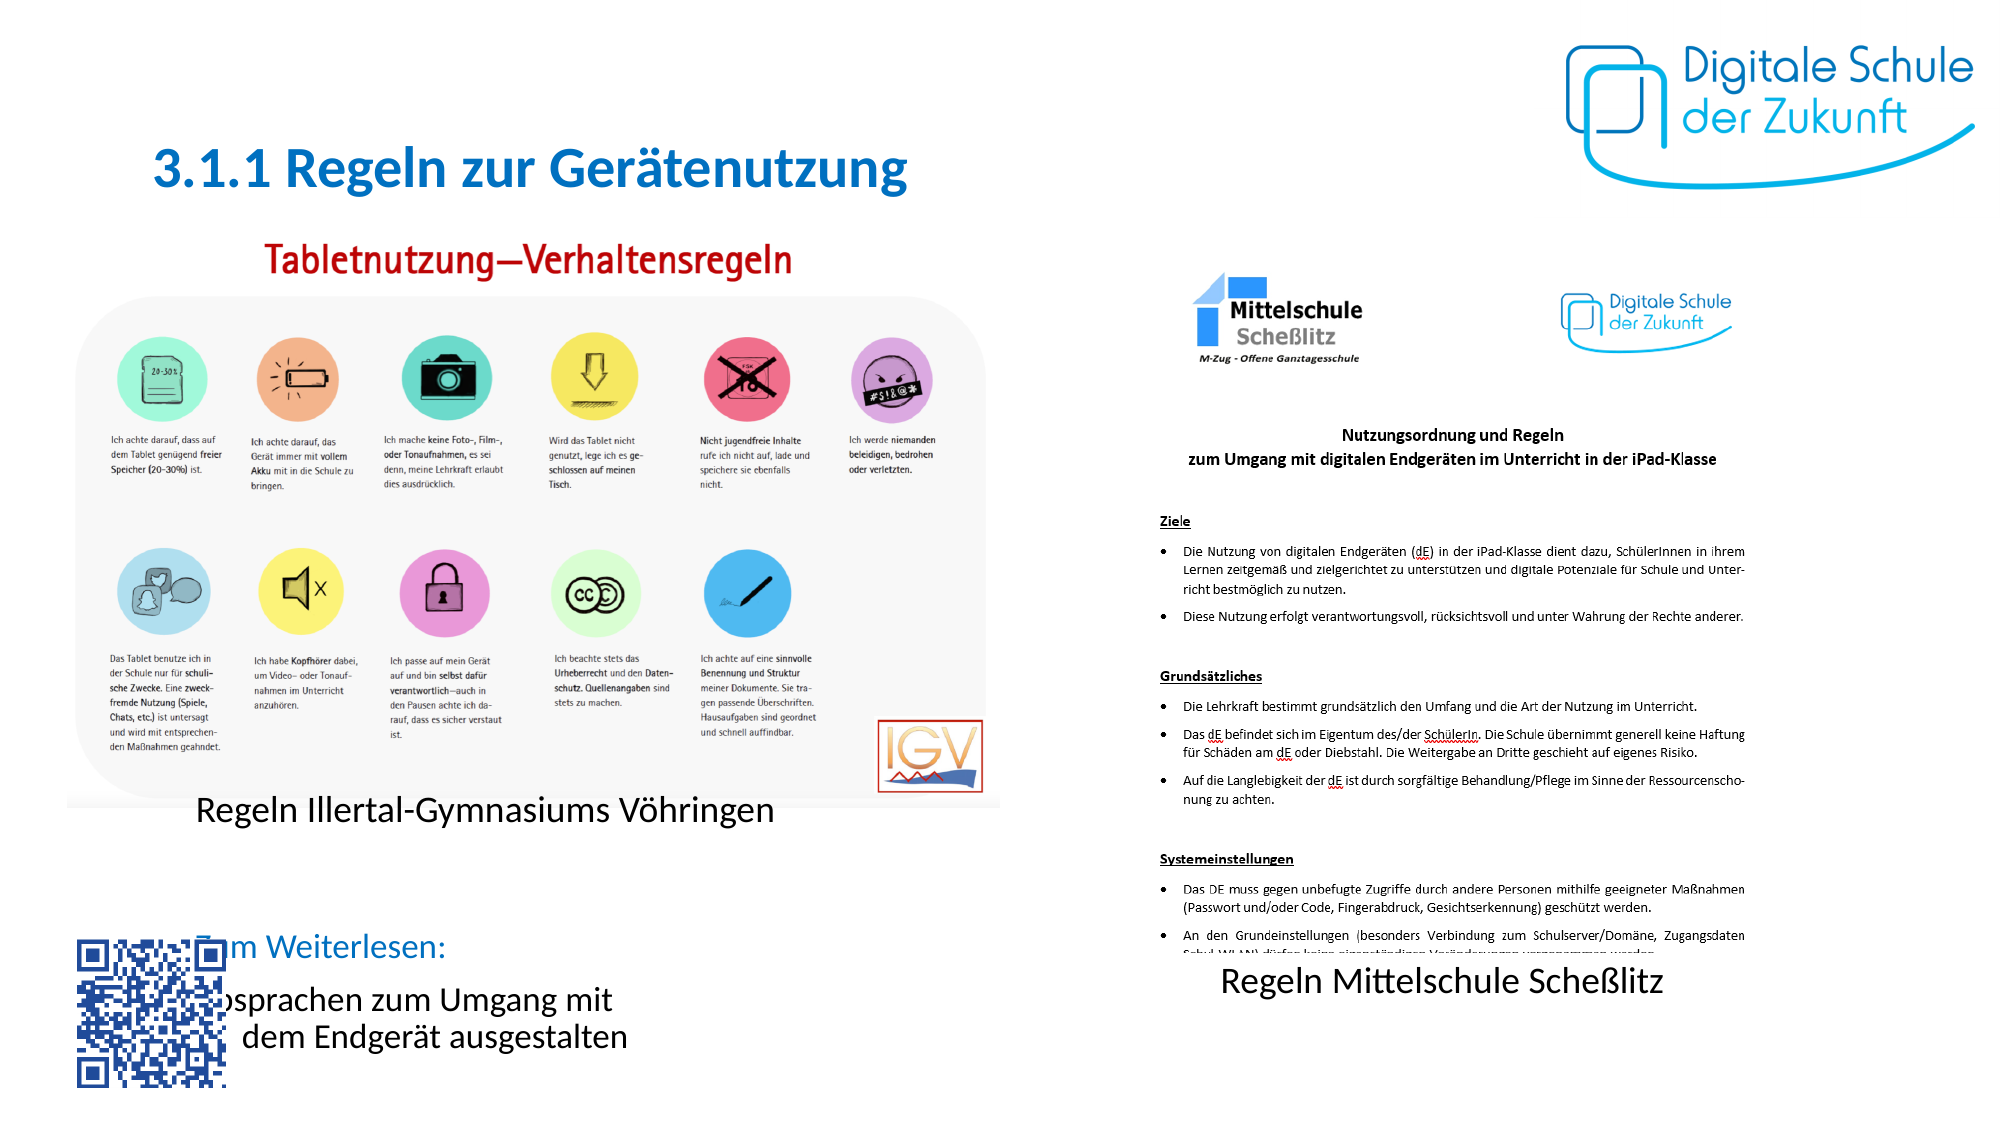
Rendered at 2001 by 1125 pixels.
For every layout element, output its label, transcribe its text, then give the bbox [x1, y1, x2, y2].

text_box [66, 215, 1000, 838]
picture [1534, 0, 2000, 218]
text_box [1093, 239, 1830, 1009]
title 3.1.1 Regeln zur Gerätenutzung [137, 59, 1863, 278]
picture [77, 939, 226, 1088]
list Zum Weiterlesen: Absprachen zum Umgang mit dem Endgerät ausgestalten [67, 299, 1923, 1066]
